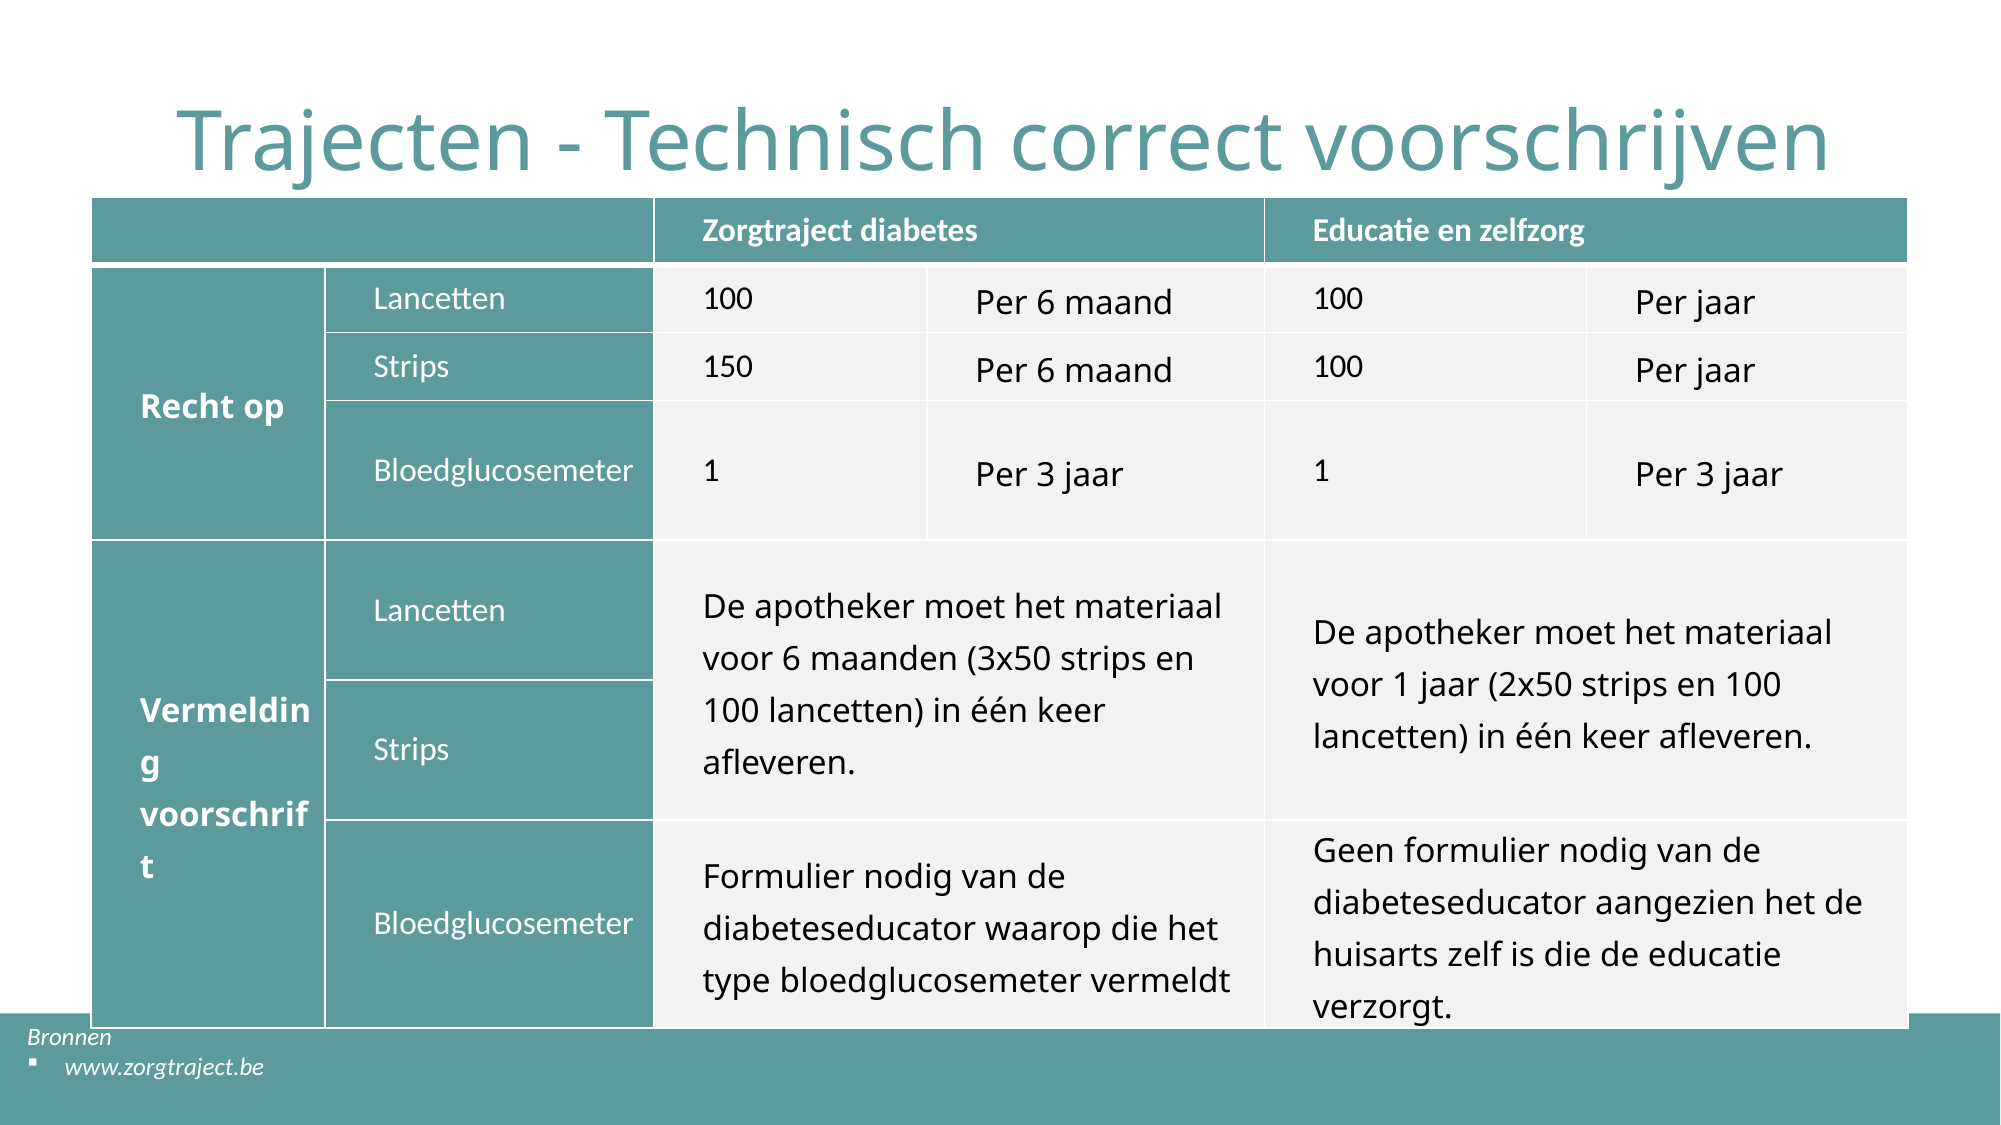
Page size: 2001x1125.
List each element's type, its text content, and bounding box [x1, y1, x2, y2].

text_box Bronnen www.zorgtraject.be [12, 1012, 2000, 1088]
table_cell Lancetten [326, 541, 653, 679]
table_cell Per 3 jaar [1587, 401, 1907, 539]
table_cell Per 6 maand [928, 333, 1264, 400]
table_header Zorgtraject diabetes [655, 198, 1264, 262]
table_cell Bloedglucosemeter [326, 401, 653, 539]
table_cell Geen formulier nodig van de diabeteseducator aangezien het de huisarts zelf is die de educatie verzorgt. [1265, 821, 1907, 1012]
table_cell Formulier nodig van de diabeteseducator waarop die het type bloedglucosemeter vermeldt [655, 821, 1264, 1012]
table_cell Per jaar [1587, 268, 1907, 332]
table_cell 150 [655, 333, 926, 400]
table_cell Per 3 jaar [928, 401, 1264, 539]
table_cell De apotheker moet het materiaal voor 6 maanden (3x50 strips en 100 lancetten) in één keer afleveren. [655, 541, 1264, 819]
table_cell Strips [326, 333, 653, 400]
table_cell Bloedglucosemeter [326, 821, 653, 1012]
table_cell Per jaar [1587, 333, 1907, 400]
table_cell Per 6 maand [928, 268, 1264, 332]
table_cell 1 [655, 401, 926, 539]
table_cell Lancetten [326, 268, 653, 332]
table_cell 1 [1265, 401, 1586, 539]
text_box Trajecten - Technisch correct voorschrijven [161, 47, 1887, 196]
table_cell Strips [326, 681, 653, 819]
table_cell 100 [1265, 333, 1586, 400]
table_header [92, 198, 653, 262]
table_cell 100 [1265, 268, 1586, 332]
table_cell Vermelding voorschrift [92, 541, 324, 1012]
table_cell Recht op [92, 268, 324, 539]
table_cell 100 [655, 268, 926, 332]
table_cell De apotheker moet het materiaal voor 1 jaar (2x50 strips en 100 lancetten) in één keer afleveren. [1265, 541, 1907, 819]
table_header Educatie en zelfzorg [1265, 198, 1907, 262]
